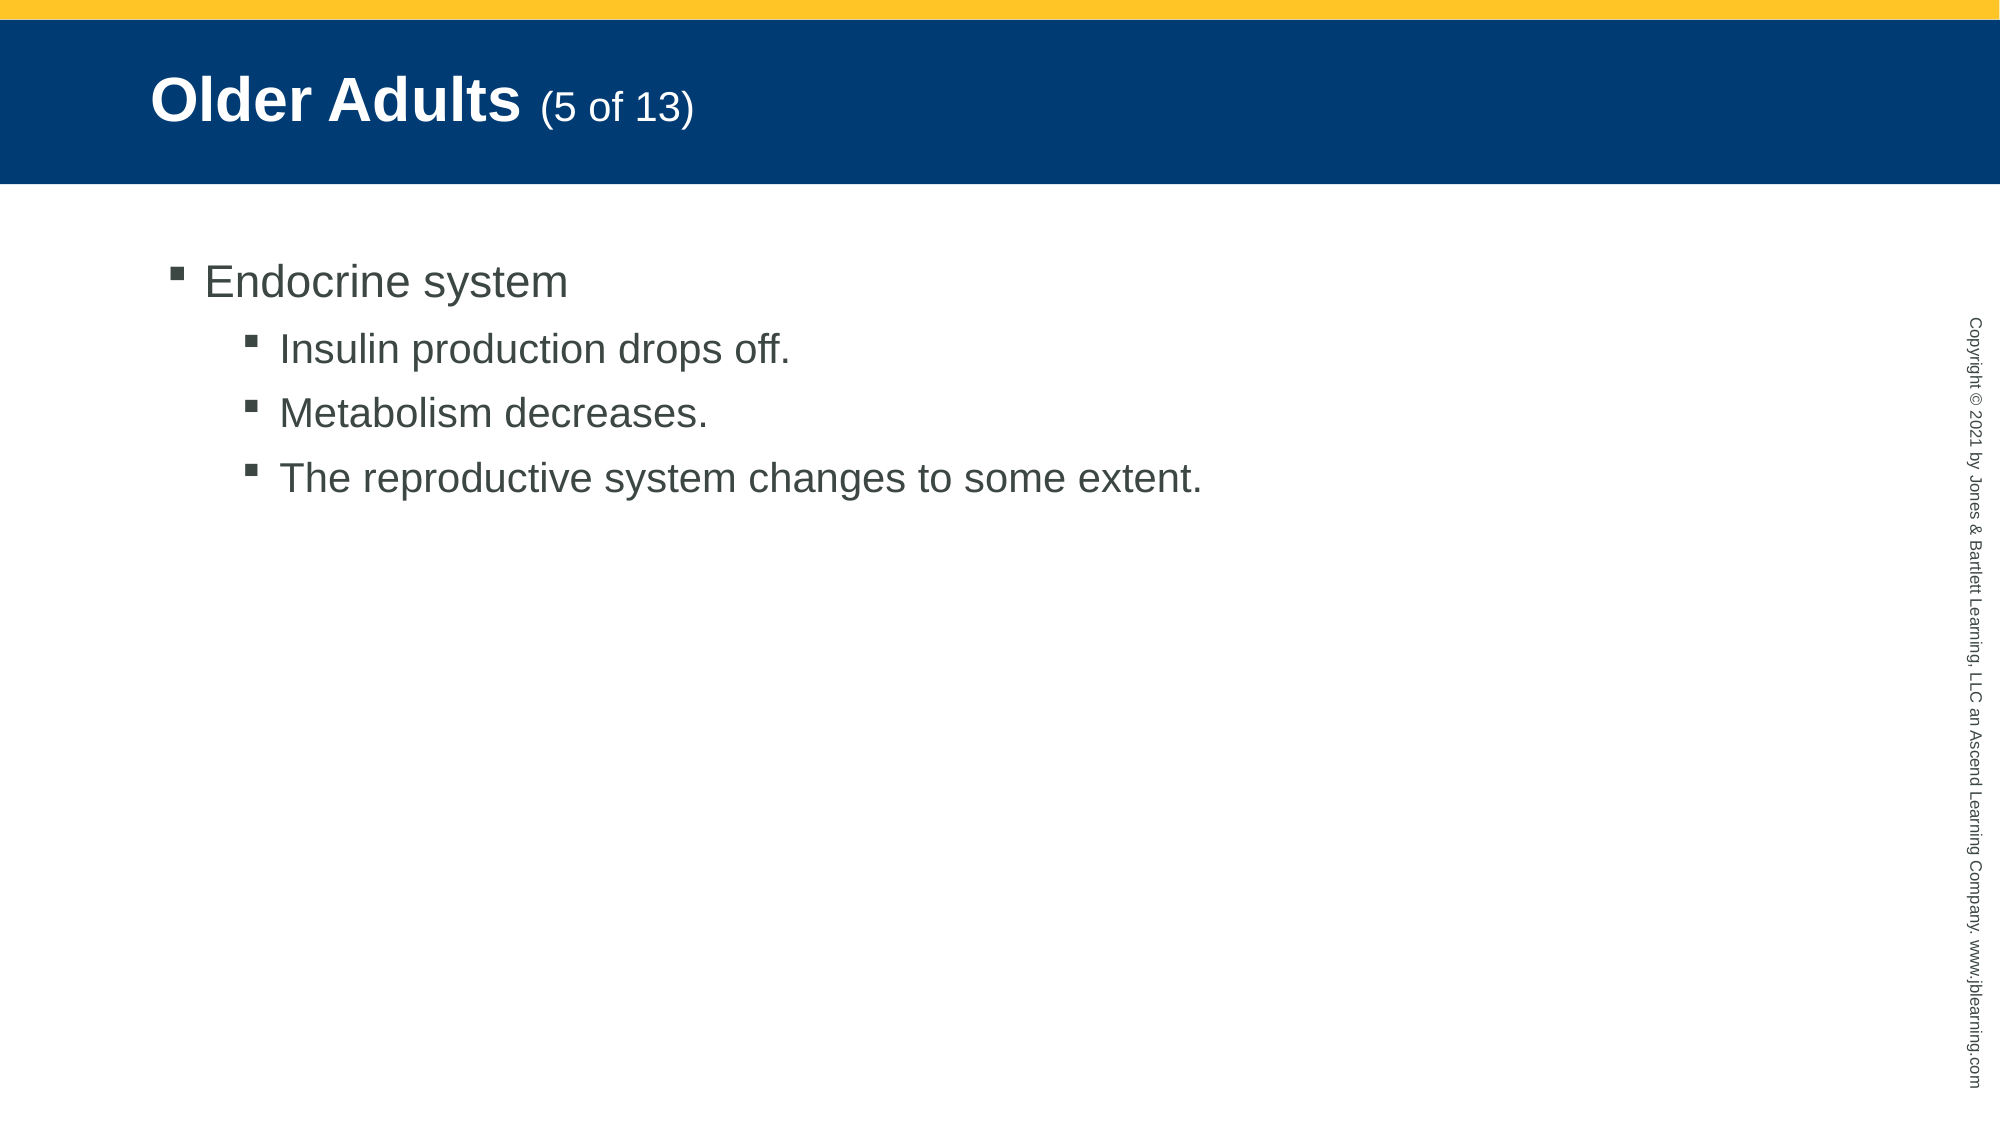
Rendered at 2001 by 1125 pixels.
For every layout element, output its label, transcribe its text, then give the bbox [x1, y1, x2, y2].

title Older Adults (5 of 13) [0, 19, 2000, 185]
list Endocrine system Insulin production drops off. Metabolism decreases. The reproductive system changes to some extent. [151, 244, 1840, 1016]
